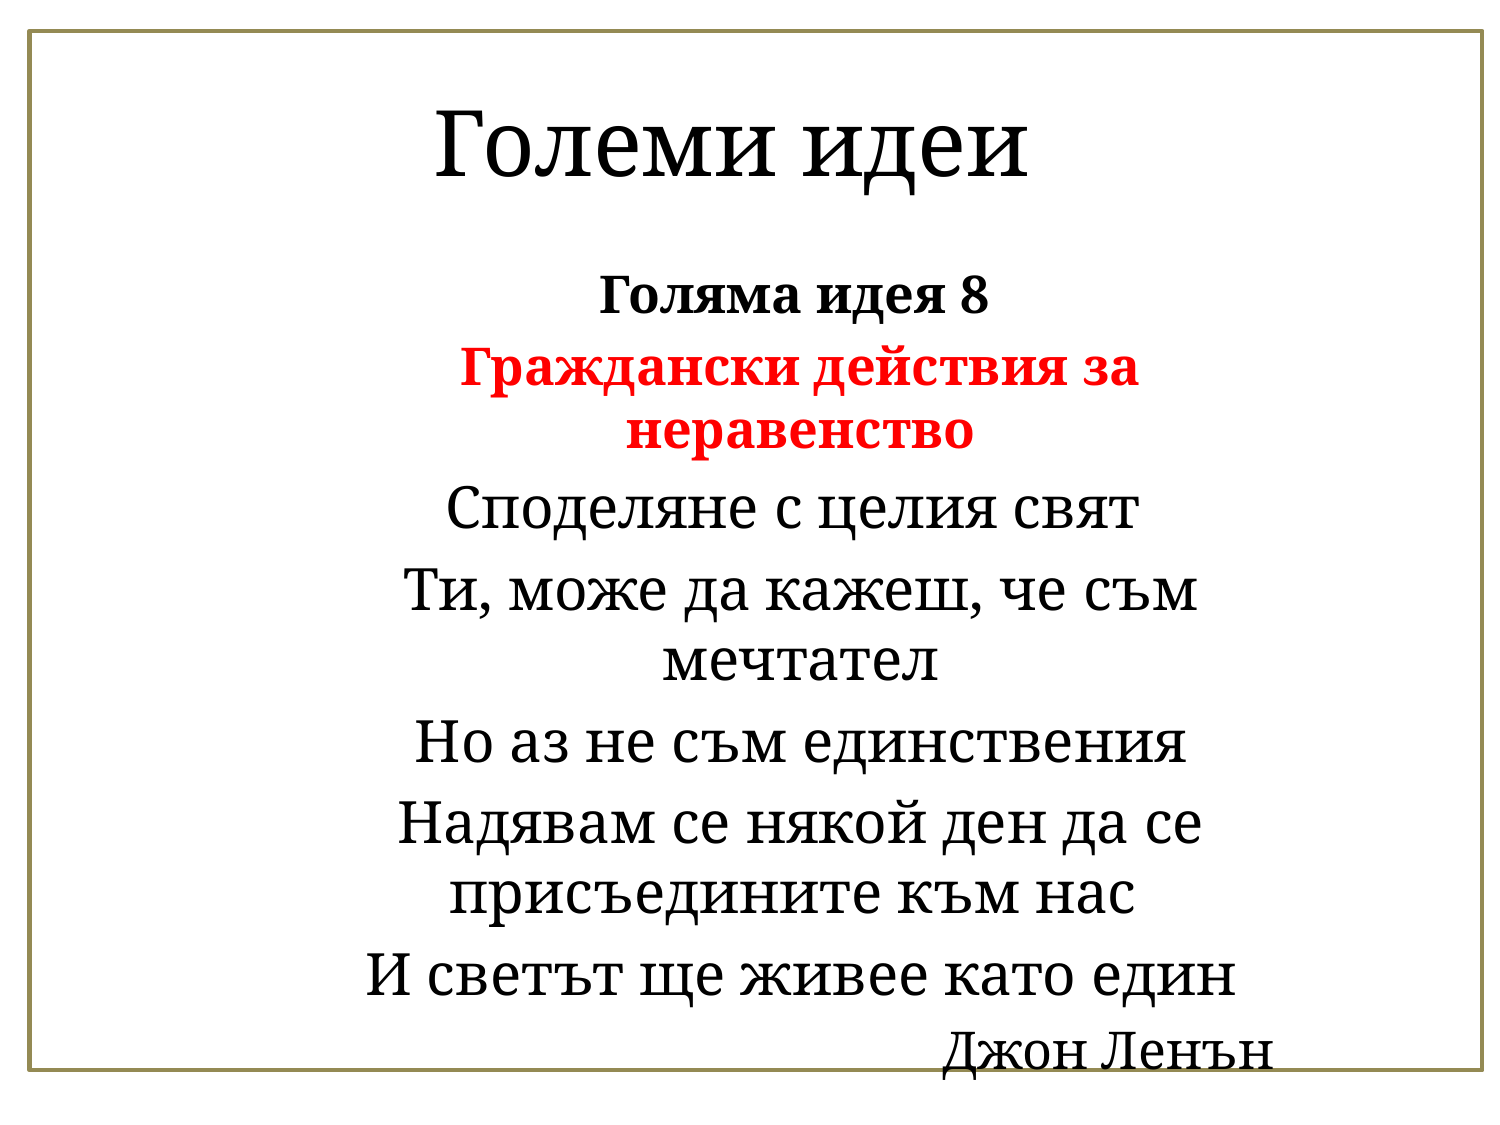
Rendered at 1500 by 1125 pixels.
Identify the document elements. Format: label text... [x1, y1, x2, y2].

text_box Голяма идея 8 Граждански действия за неравенство Споделяне с целия свят Ти, може да кажеш, че съм мечтател Но аз не съм единствения Надявам се някой ден да се присъедините към нас И светът ще живее като един Джон Ленън [312, 253, 1289, 996]
text_box Migration takes place internally and internationally. In our time, the biggest international migration flows are from rich to other rich countries, and from poorer to other poorer countries (North-North; South-South). Much migration is short-term; migrants return to their country of origin. An estimated 258 million people live in a country they weren’t born in; this is approx. 3.6% World’s inhabitants (U.N. 2017). “In Europe, the size of the total population would have declined during the period 2000-2015 in the absence of migration.”(UN 2017). [27, 29, 1484, 1072]
title Големи идеи [56, 46, 1407, 234]
